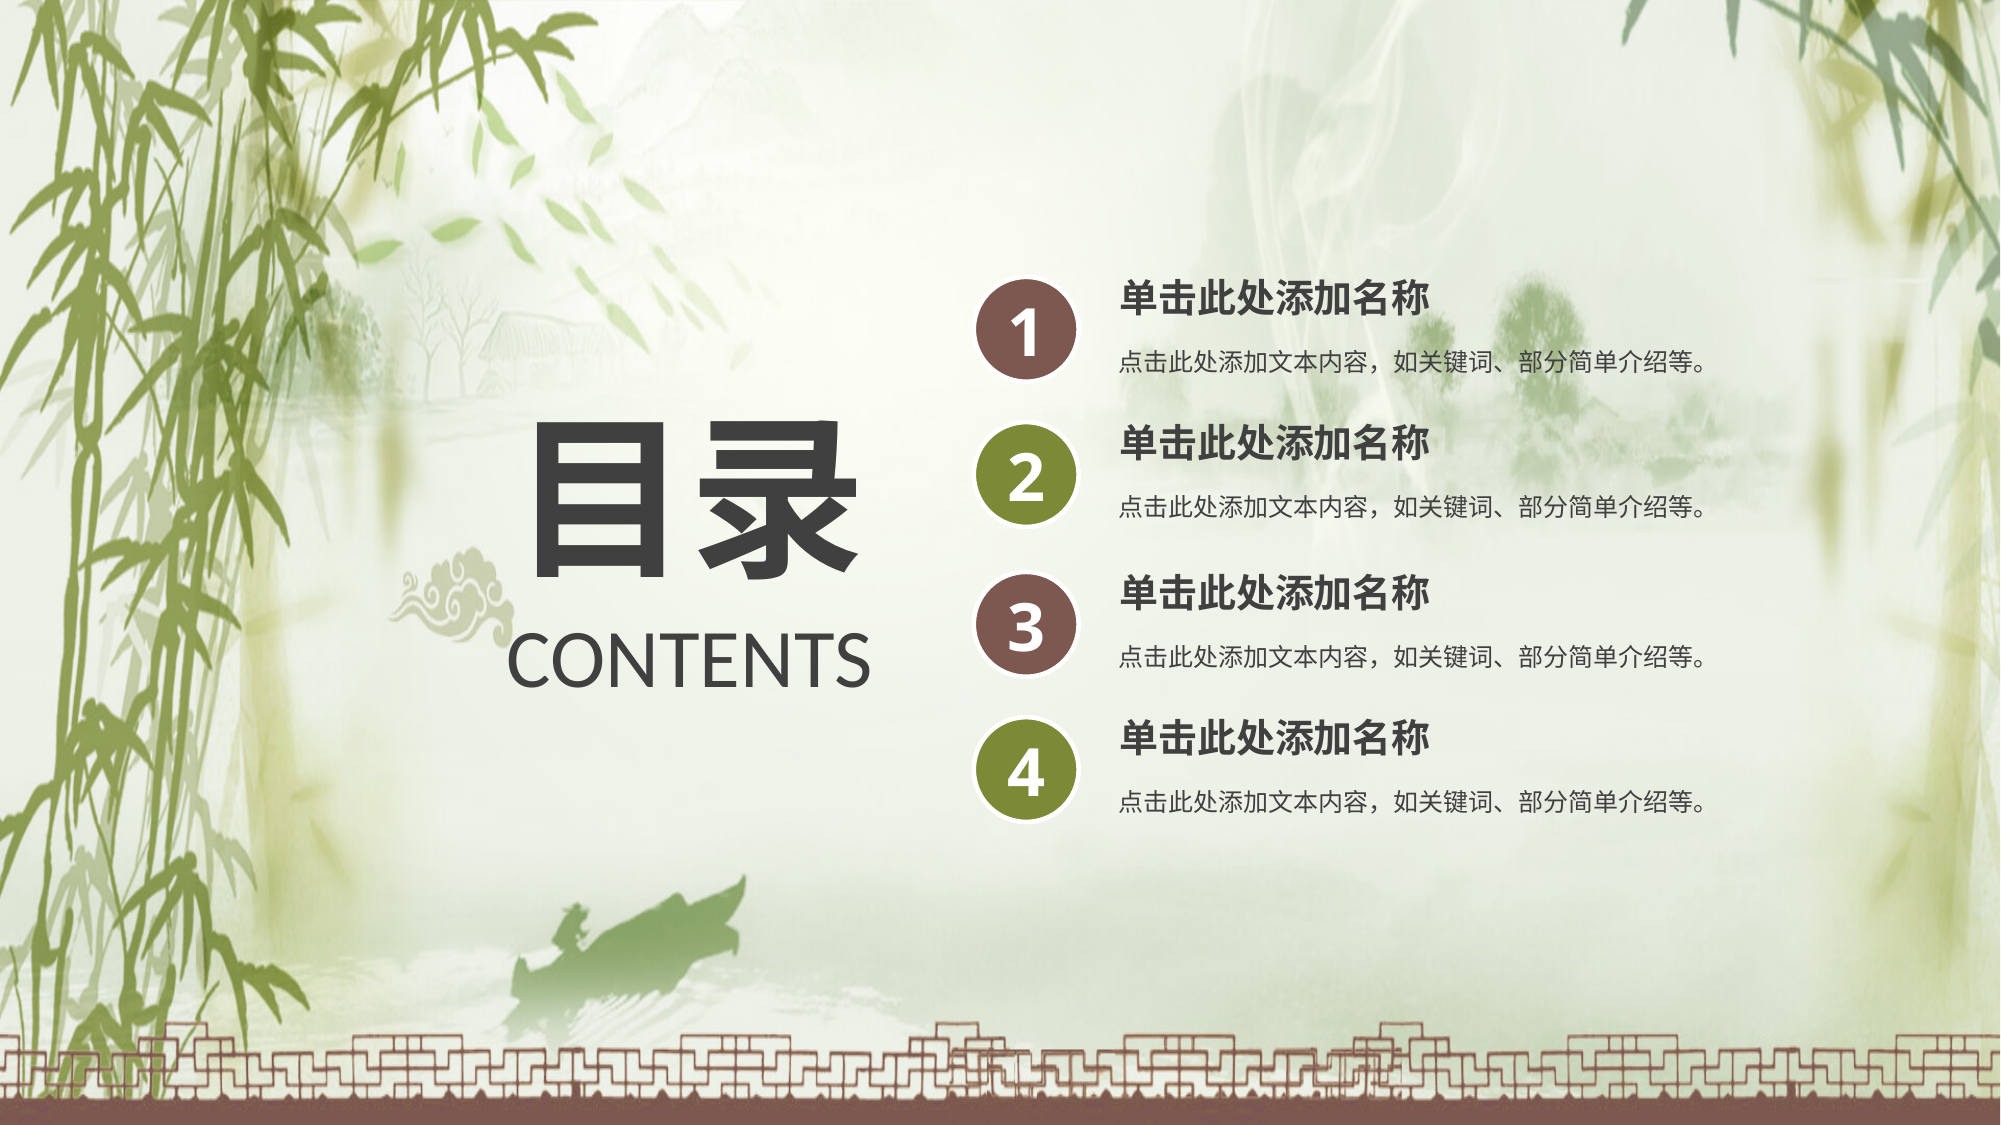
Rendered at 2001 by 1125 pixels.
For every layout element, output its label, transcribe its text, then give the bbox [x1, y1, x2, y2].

text_box 3 [973, 571, 1079, 677]
text_box 4 [973, 717, 1079, 822]
text_box 单击此处添加名称 [1105, 411, 1445, 473]
text_box 1 [973, 276, 1079, 382]
picture [0, 0, 2001, 1125]
text_box 点击此处添加文本内容，如关键词、部分简单介绍等。 [1104, 770, 1740, 825]
text_box 点击此处添加文本内容，如关键词、部分简单介绍等。 [1104, 330, 1740, 384]
text_box 2 [973, 422, 1079, 527]
text_box 点击此处添加文本内容，如关键词、部分简单介绍等。 [1104, 475, 1740, 530]
text_box 点击此处添加文本内容，如关键词、部分简单介绍等。 [1104, 625, 1740, 679]
text_box 目录 [498, 379, 882, 607]
text_box CONTENTS [492, 596, 888, 712]
text_box 单击此处添加名称 [1105, 266, 1445, 328]
text_box 单击此处添加名称 [1105, 561, 1445, 623]
text_box 单击此处添加名称 [1105, 706, 1445, 768]
